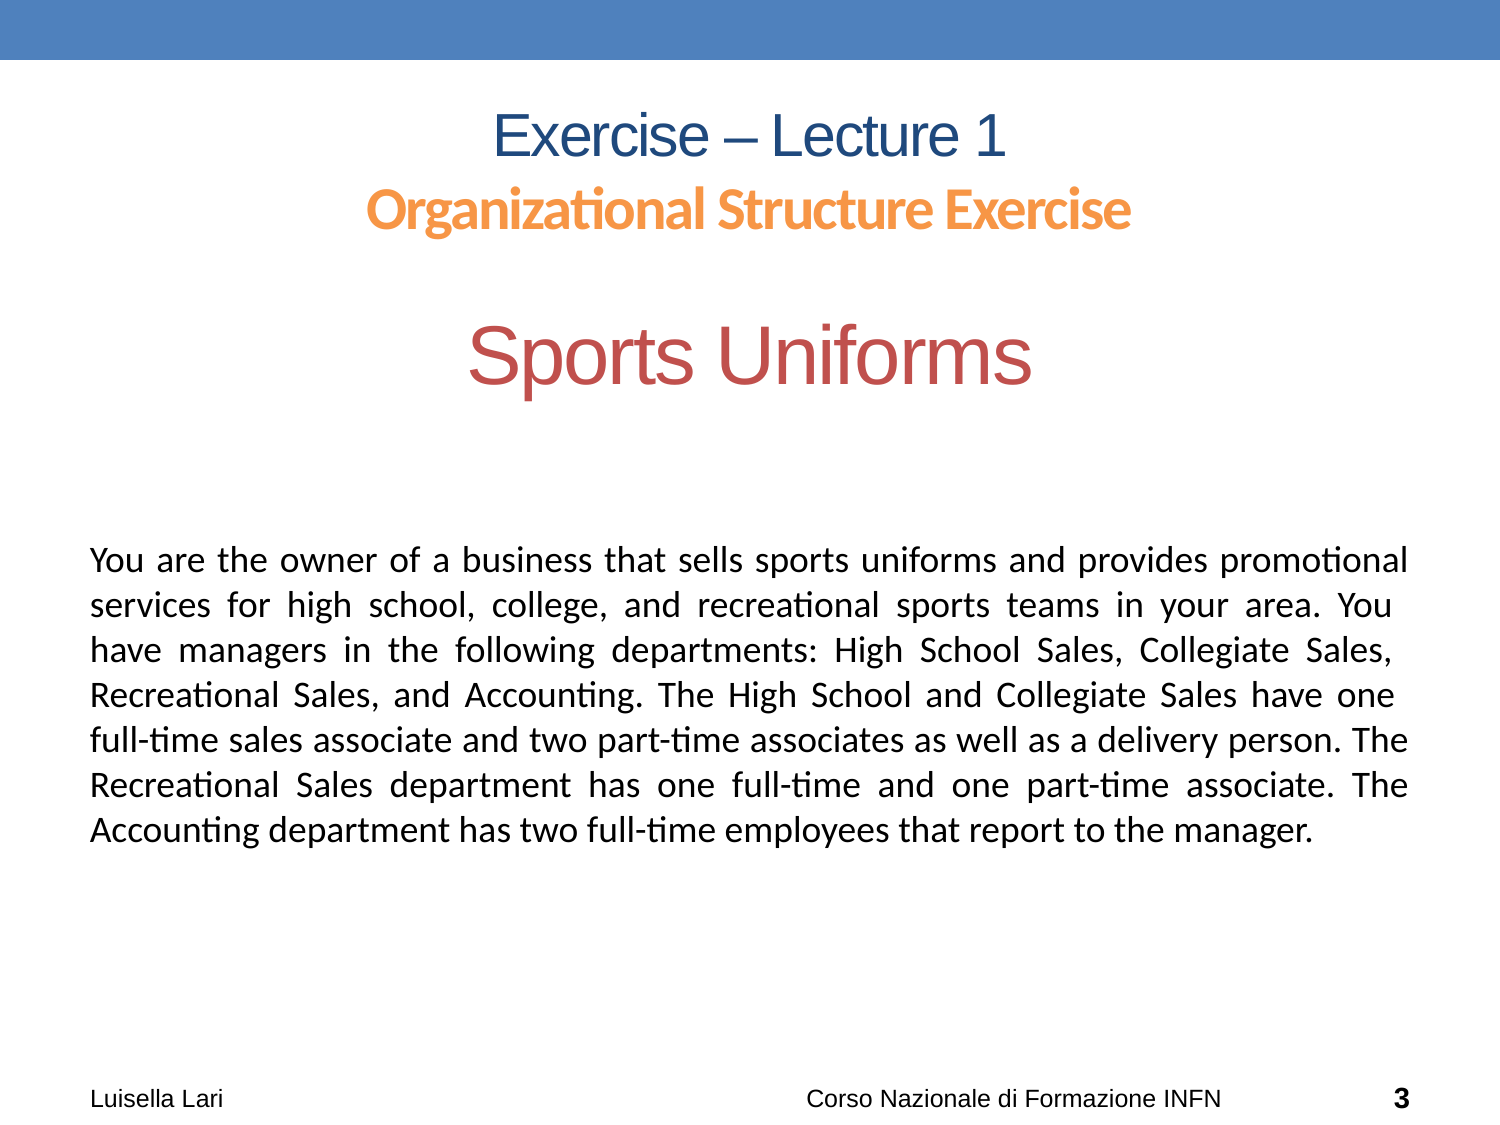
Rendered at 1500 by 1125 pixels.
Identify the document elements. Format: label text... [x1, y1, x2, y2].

title Exercise – Lecture 1 Organizational Structure Exercise [75, 87, 1425, 250]
slide_number 3 [1250, 1070, 1425, 1125]
text_box Sports Uniforms [74, 270, 1425, 433]
text_box You are the owner of a business that sells sports uniforms and provides promotional services for high school, college, and recreational sports teams in your area. You have managers in the following departments: High School Sales, Collegiate Sales, Recreational Sales, and Accounting. The High School and Collegiate Sales have one full-time sales associate and two part-time associates as well as a delivery person. The Recreational Sales department has one full-time and one part-time associate. The Accounting department has two full-time employees that report to the manager. [74, 528, 1425, 903]
slide_number Luisella Lari [75, 1070, 550, 1125]
footer Corso Nazionale di Formazione INFN [562, 1070, 1238, 1125]
